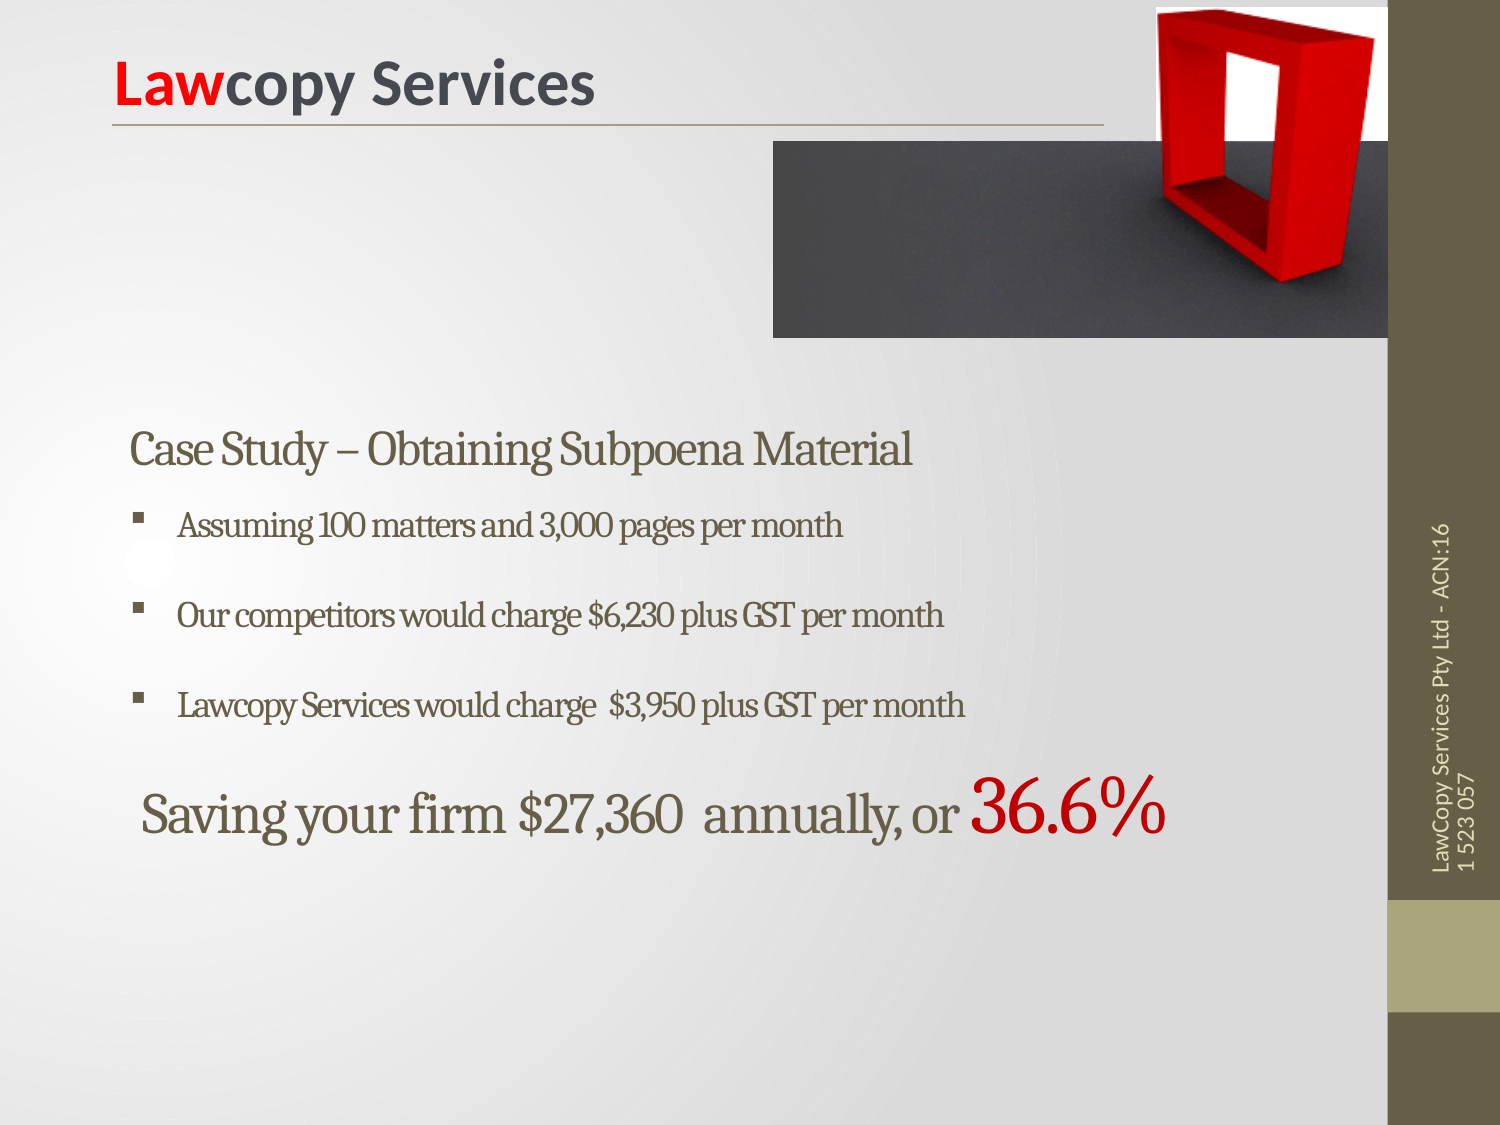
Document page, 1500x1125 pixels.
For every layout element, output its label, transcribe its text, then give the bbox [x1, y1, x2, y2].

footer LawCopy Services Pty Ltd - ACN:161 523 057 [1408, 500, 1469, 889]
picture [773, 6, 1389, 339]
text_box Case Study – Obtaining Subpoena Material Assuming 100 matters and 3,000 pages per month Our competitors would charge $6,230 plus GST per month Lawcopy Services would charge $3,950 plus GST per month Saving your firm $27,360 annually, or 36.6% [114, 349, 1317, 858]
text_box Lawcopy Services [100, 31, 796, 126]
